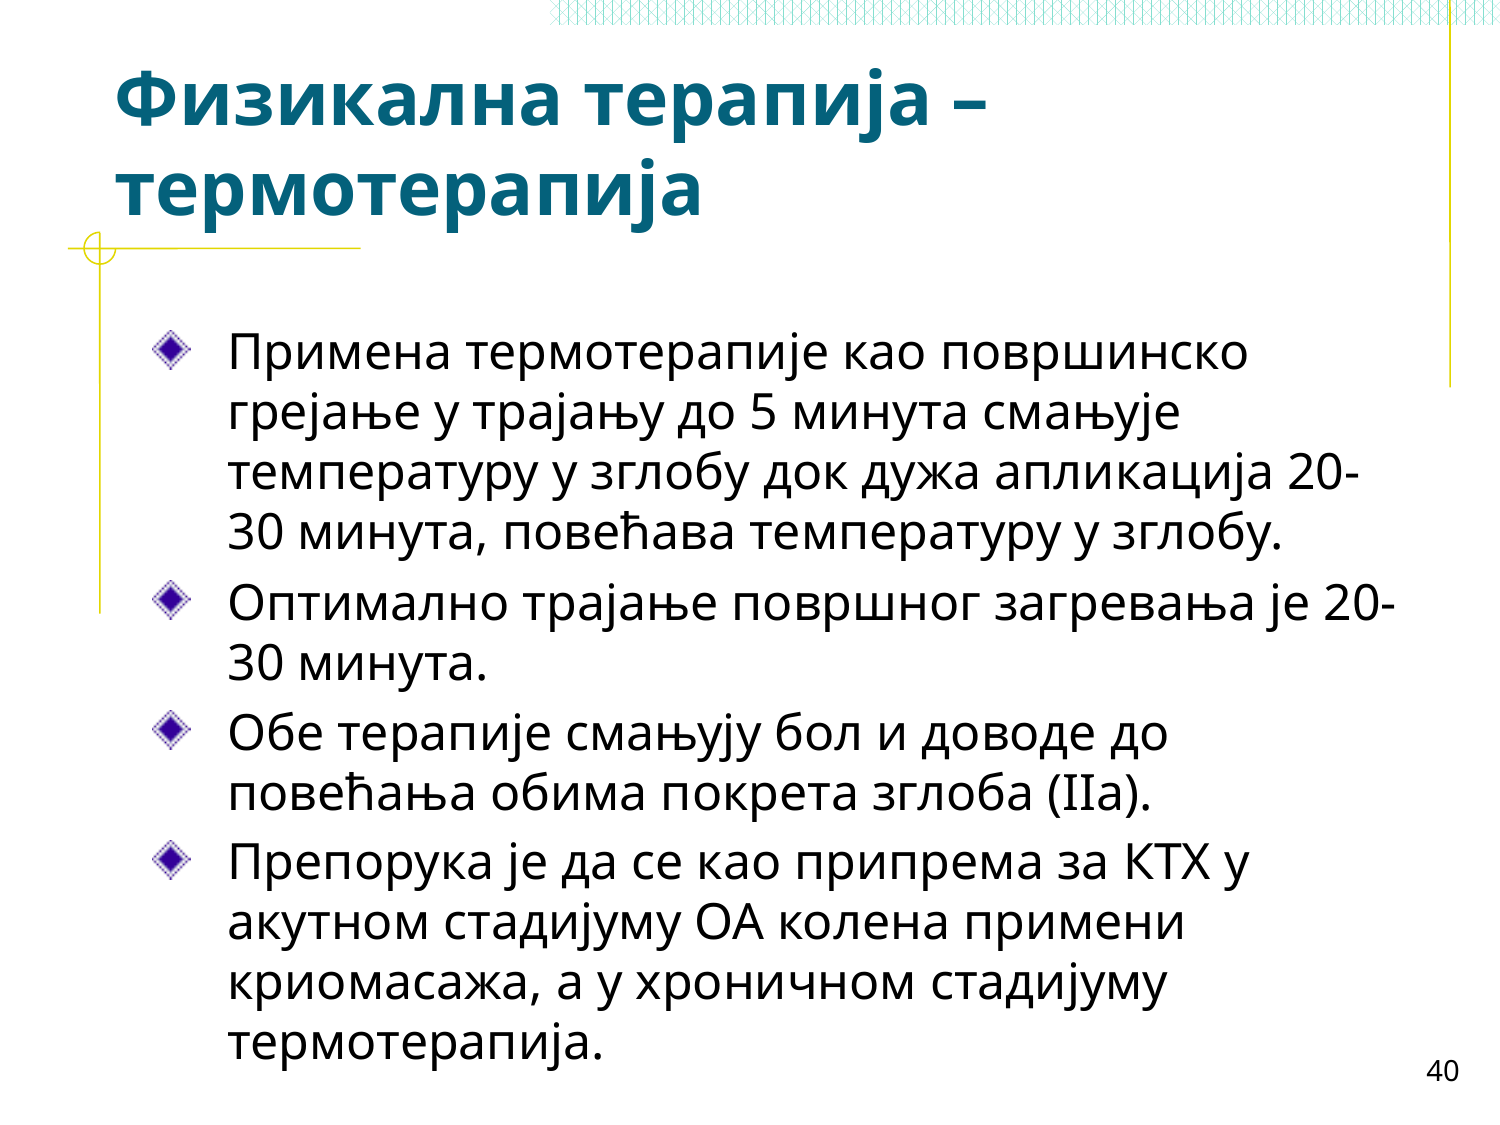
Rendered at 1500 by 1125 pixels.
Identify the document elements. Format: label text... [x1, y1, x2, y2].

picture [152, 580, 191, 620]
list Примена термотерапије као површинско грејање у трајању до 5 минута смањује температуру у зглобу док дужа апликација 20-30 минута, повећава температуру у зглобу. Оптимално трајање површног загревања је 20-30 минута. Обе терапије смањују бол и доводе до повећања обима покрета зглоба (IIa). Препорука је да се као припрема за КТХ у акутном стадијуму ОА колена примени криомасажа, а у хроничном стадијуму термотерапија. [137, 312, 1413, 988]
title Физикална терапија – термотерапија [99, 49, 1376, 238]
picture [152, 710, 191, 750]
slide_number 40 [1162, 1025, 1475, 1100]
picture [152, 330, 191, 370]
picture [152, 840, 191, 880]
